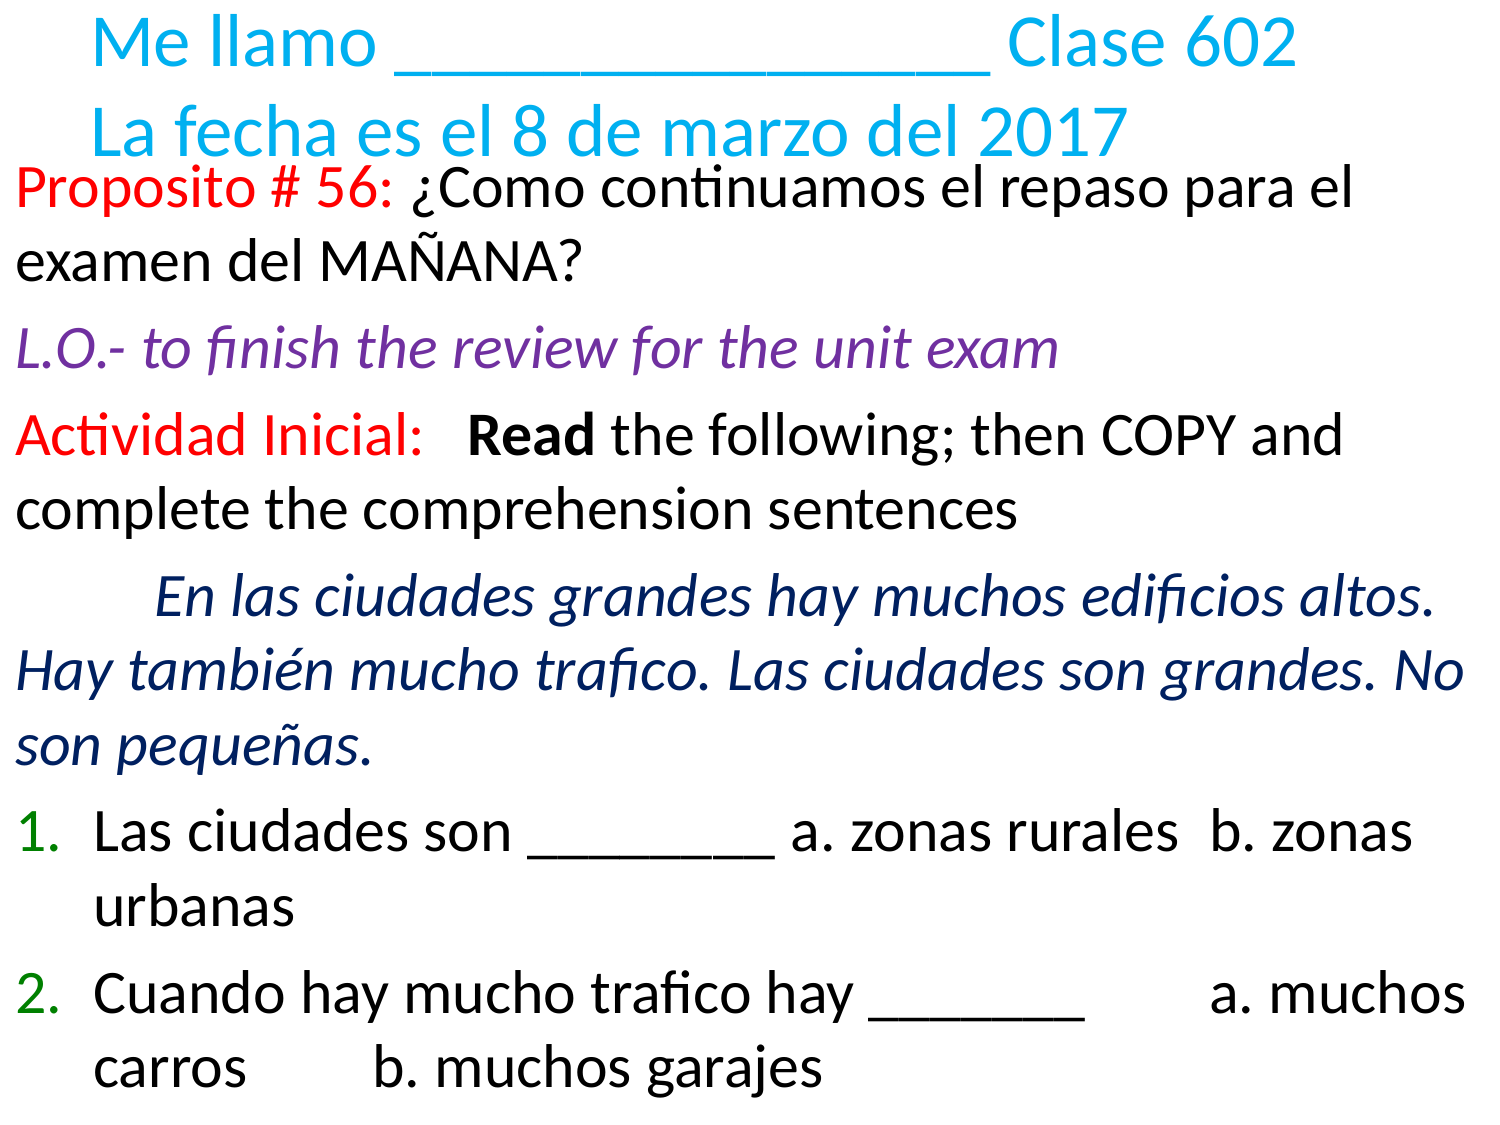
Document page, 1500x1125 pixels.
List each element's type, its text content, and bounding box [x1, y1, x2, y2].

list Proposito # 56: ¿Como continuamos el repaso para el examen del MAÑANA? L.O.- to finish the review for the unit exam Actividad Inicial: Read the following; then COPY and complete the comprehension sentences En las ciudades grandes hay muchos edificios altos. Hay también mucho trafico. Las ciudades son grandes. No son pequeñas. Las ciudades son ________ a. zonas rurales b. zonas urbanas Cuando hay mucho trafico hay _______ a. muchos carros b. muchos garajes [0, 137, 1500, 1125]
title Me llamo ________________ Clase 602 La fecha es el 8 de marzo del 2017 [75, 0, 1425, 137]
